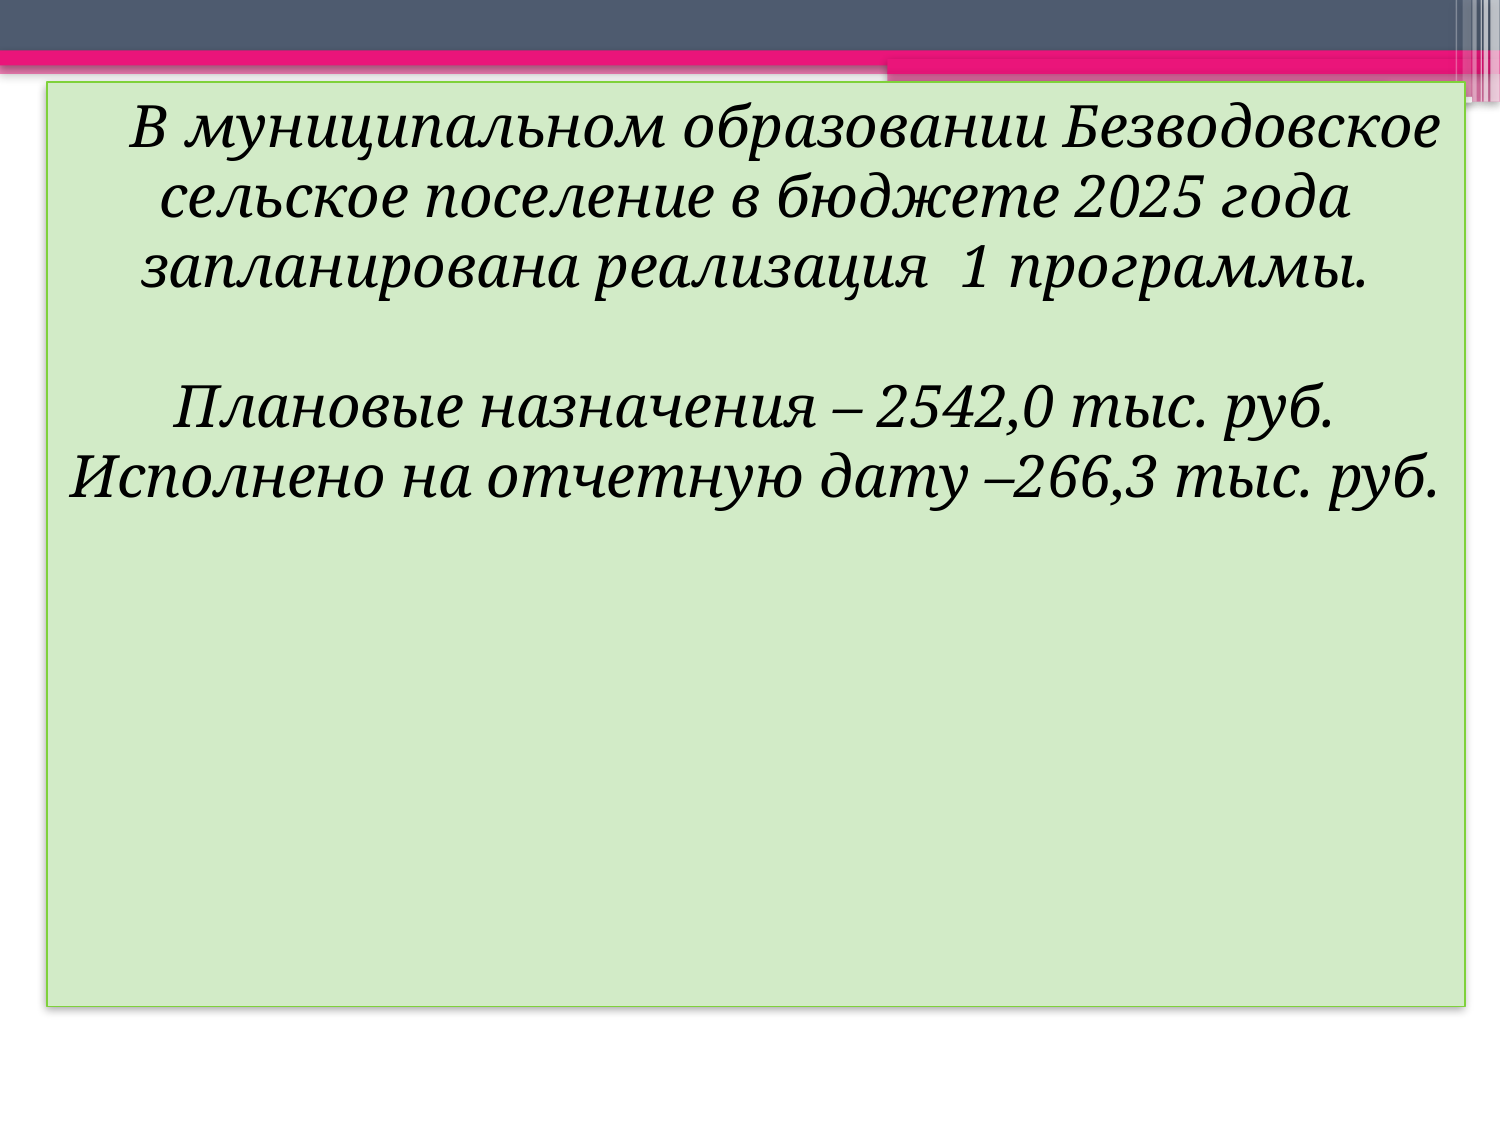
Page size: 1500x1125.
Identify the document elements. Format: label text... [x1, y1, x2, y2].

text_box В муниципальном образовании Безводовское сельское поселение в бюджете 2025 года запланирована реализация 1 программы. Плановые назначения – 2542,0 тыс. руб. Исполнено на отчетную дату –266,3 тыс. руб. [46, 81, 1466, 1007]
